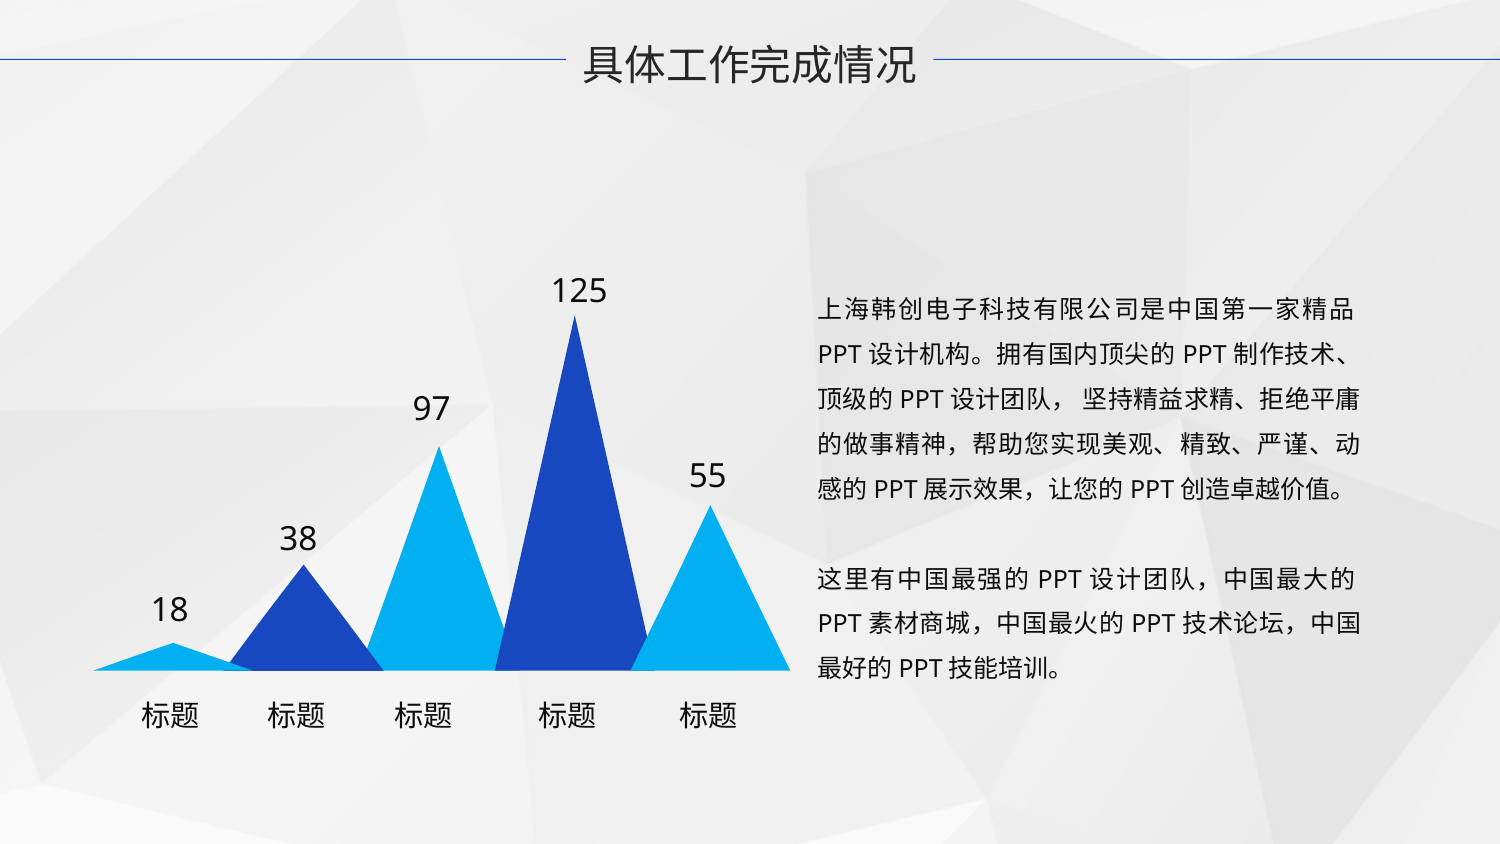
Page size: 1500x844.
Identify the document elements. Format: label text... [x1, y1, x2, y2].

text_box 标题 [664, 690, 753, 740]
text_box 标题 [523, 690, 613, 740]
text_box 标题 [126, 690, 215, 740]
text_box 标题 [252, 690, 341, 740]
text_box [367, 445, 504, 671]
text_box 标题 [379, 690, 468, 740]
text_box 38 [264, 509, 333, 565]
picture [0, 0, 1500, 844]
text_box [93, 642, 254, 671]
text_box 55 [673, 447, 742, 502]
text_box 上海韩创电子科技有限公司是中国第一家精品PPT设计机构。拥有国内顶尖的PPT制作技术、顶级的PPT设计团队， 坚持精益求精、拒绝平庸的做事精神，帮助您实现美观、精致、严谨、动感的PPT展示效果，让您的PPT创造卓越价值。 这里有中国最强的PPT设计团队，中国最大的PPT素材商城，中国最火的PPT技术论坛，中国最好的PPT技能培训。 [802, 271, 1376, 691]
text_box 125 [535, 261, 623, 317]
text_box [494, 317, 647, 671]
text_box [229, 565, 384, 671]
text_box 18 [135, 580, 204, 636]
text_box 97 [397, 379, 466, 434]
text_box [630, 505, 791, 671]
text_box 具体工作完成情况 [568, 31, 932, 97]
